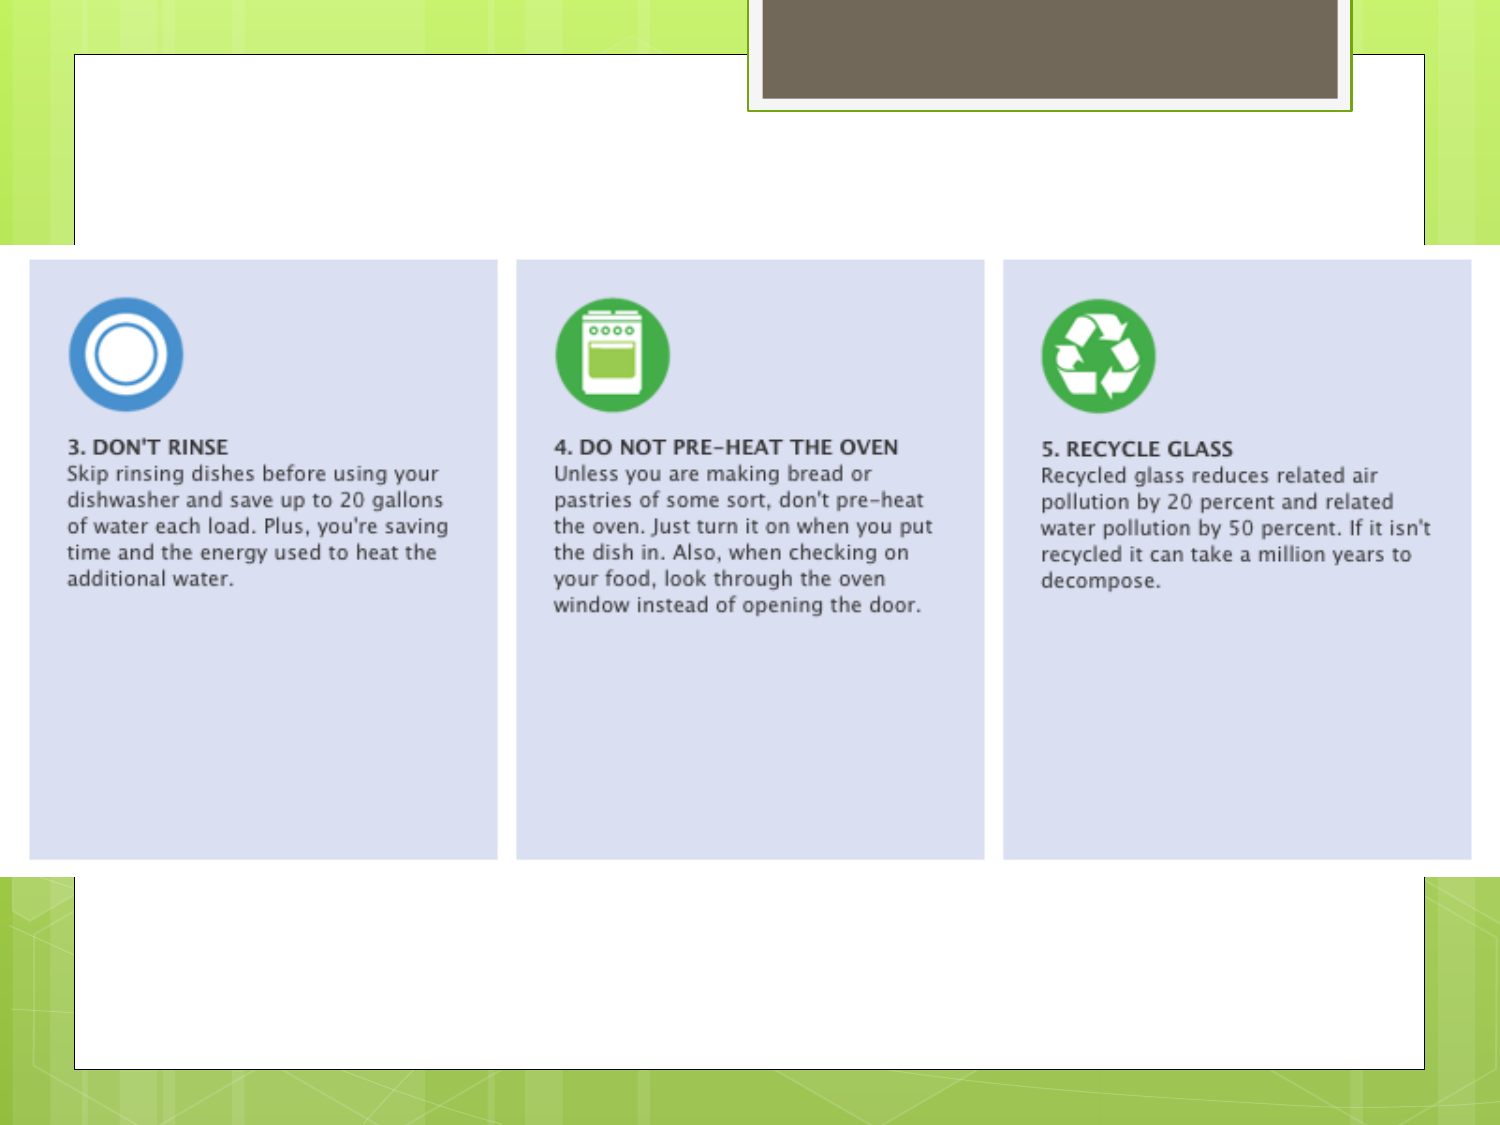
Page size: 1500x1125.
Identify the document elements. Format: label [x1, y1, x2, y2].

picture [0, 245, 1500, 878]
